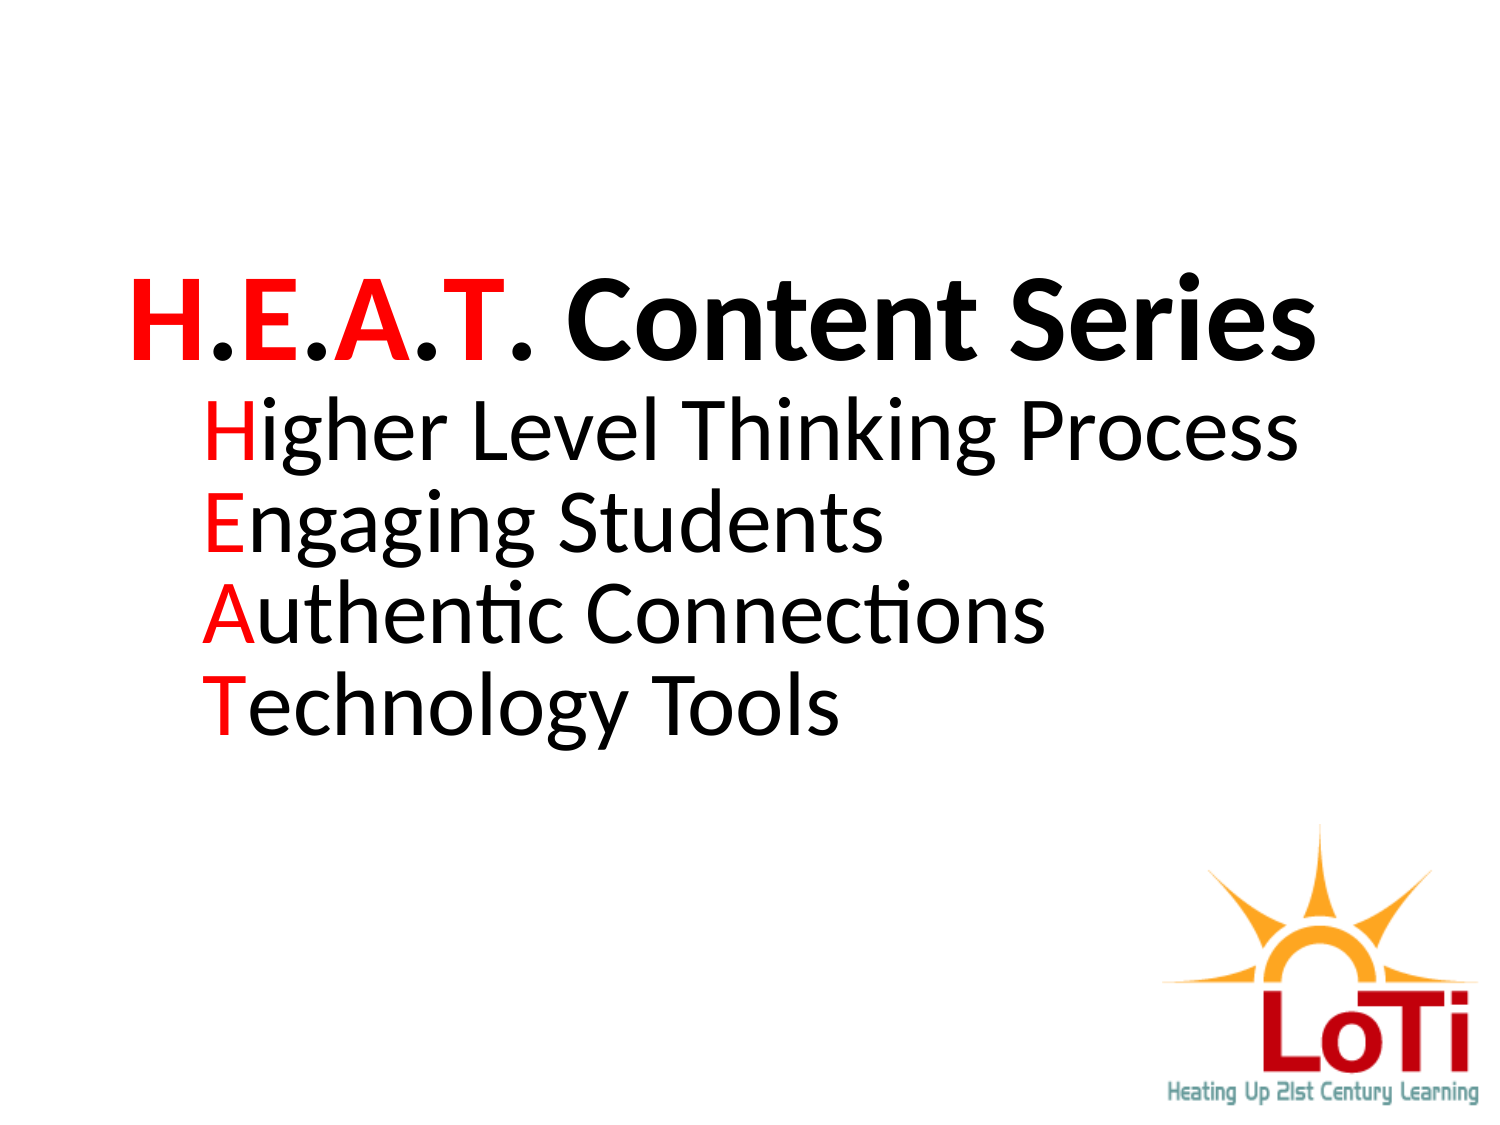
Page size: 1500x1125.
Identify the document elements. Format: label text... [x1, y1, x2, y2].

text_box H.E.A.T. Content Series Higher Level Thinking Process Engaging Students Authentic Connections Technology Tools [112, 75, 1388, 950]
picture [1162, 824, 1480, 1107]
